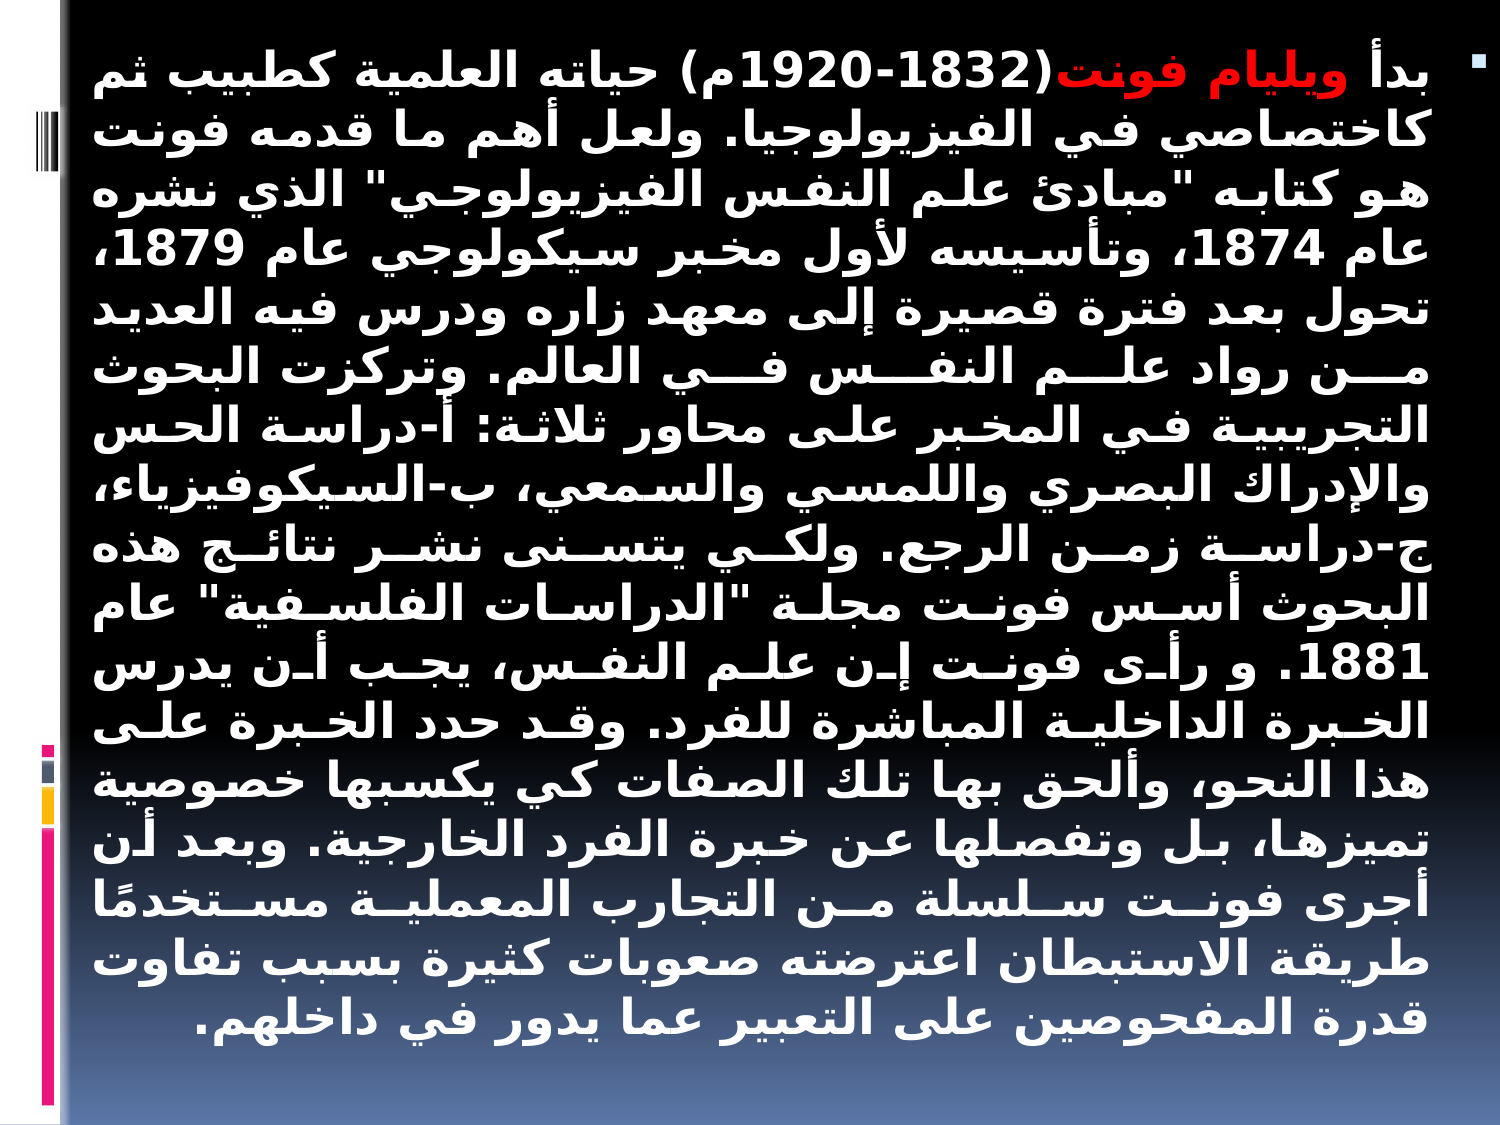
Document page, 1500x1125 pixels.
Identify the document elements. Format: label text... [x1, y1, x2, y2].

list بدأ ويليام فونت(1832-1920م) حياته العلمية كطبيب ثم كاختصاصي في الفيزيولوجيا. ولعل أهم ما قدمه فونت هو كتابه "مبادئ علم النفس الفيزيولوجي" الذي نشره عام 1874، وتأسيسه لأول مخبر سيكولوجي عام 1879، تحول بعد فترة قصيرة إلى معهد زاره ودرس فيه العديد من رواد علم النفس في العالم. وتركزت البحوث التجريبية في المخبر على محاور ثلاثة: أ-دراسة الحس والإدراك البصري واللمسي والسمعي، ب-السيكوفيزياء، ج-دراسة زمن الرجع. ولكي يتسنى نشر نتائج هذه البحوث أسس فونت مجلة "الدراسات الفلسفية" عام 1881. و رأى فونت إن علم النفس، يجب أن يدرس الخبرة الداخلية المباشرة للفرد. وقد حدد الخبرة على هذا النحو، وألحق بها تلك الصفات كي يكسبها خصوصية تميزها، بل وتفصلها عن خبرة الفرد الخارجية. وبعد أن أجرى فونت سلسلة من التجارب المعملية مستخدمًا طريقة الاستبطان اعترضته صعوبات كثيرة بسبب تفاوت قدرة المفحوصين على التعبير عما يدور في داخلهم. [76, 30, 1500, 1083]
